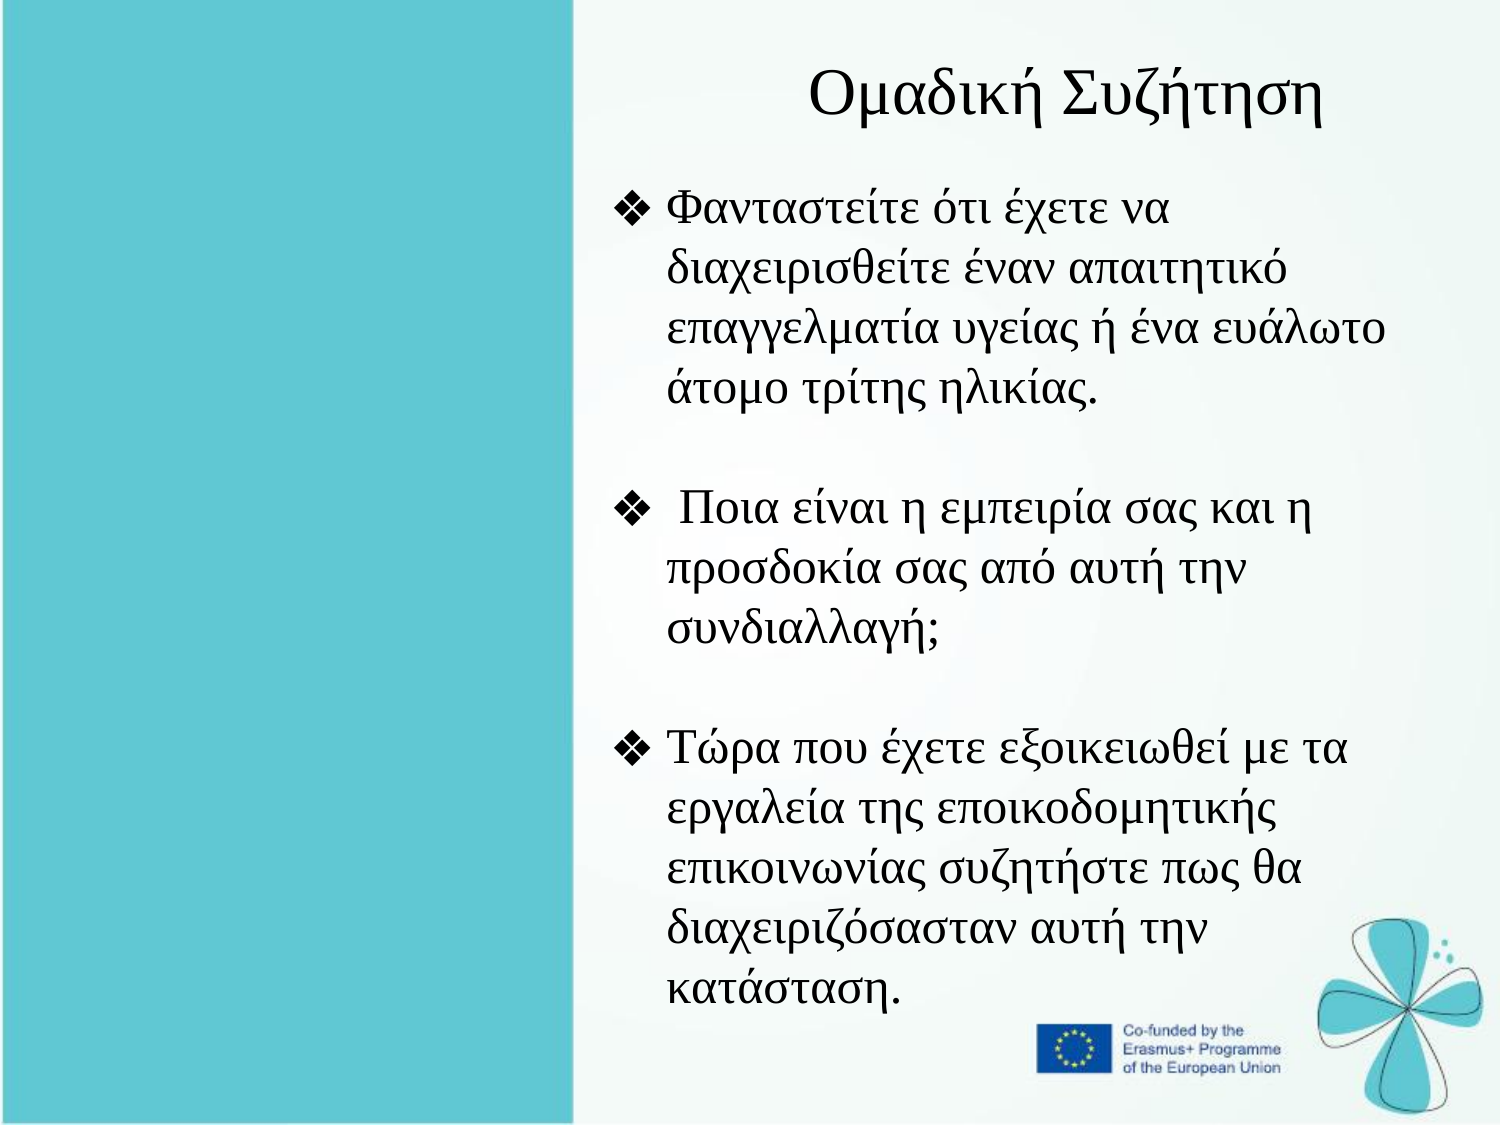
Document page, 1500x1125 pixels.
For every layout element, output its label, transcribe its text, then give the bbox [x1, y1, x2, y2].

picture [0, 0, 1500, 1125]
text_box Ομαδική Συζήτηση [754, 40, 1381, 136]
text_box Φανταστείτε ότι έχετε να διαχειρισθείτε έναν απαιτητικό επαγγελματία υγείας ή ένα ευάλωτο άτομο τρίτης ηλικίας. Ποια είναι η εμπειρία σας και η προσδοκία σας από αυτή την συνδιαλλαγή; Τώρα που έχετε εξοικειωθεί με τα εργαλεία της εποικοδομητικής επικοινωνίας συζητήστε πως θα διαχειριζόσασταν αυτή την κατάσταση. [576, 166, 1461, 1022]
